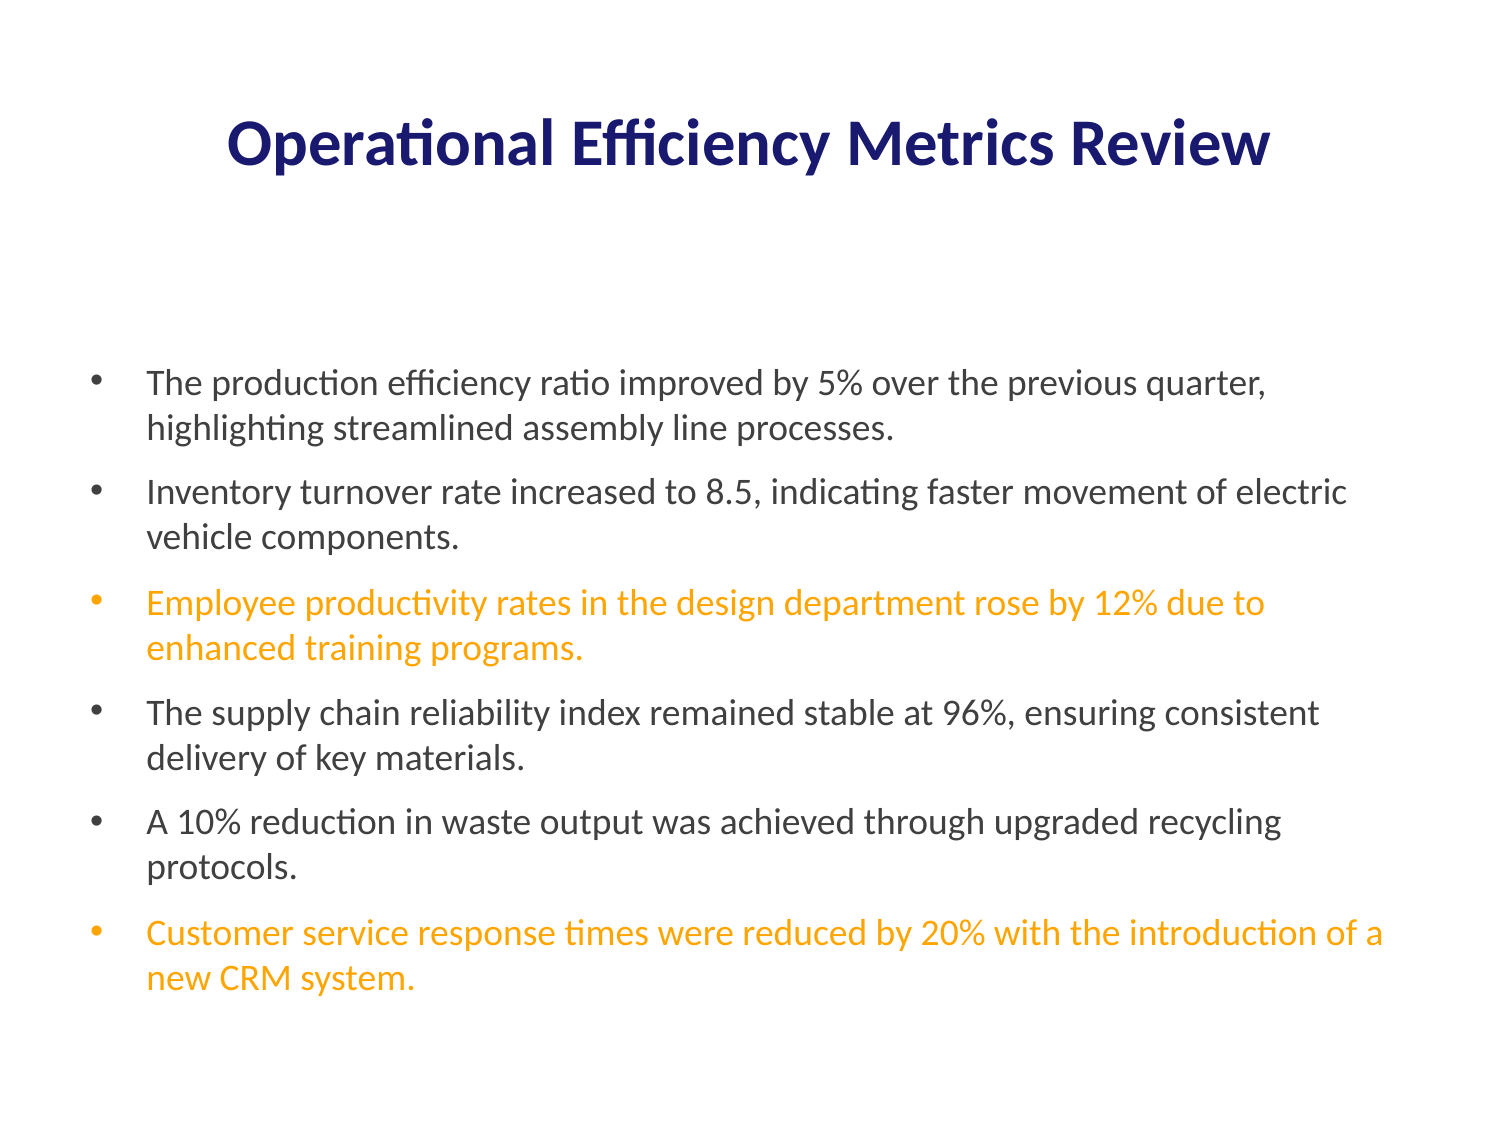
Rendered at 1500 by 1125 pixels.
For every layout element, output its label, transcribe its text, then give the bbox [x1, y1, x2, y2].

title Operational Efficiency Metrics Review [75, 45, 1425, 233]
list The production efficiency ratio improved by 5% over the previous quarter, highlighting streamlined assembly line processes. Inventory turnover rate increased to 8.5, indicating faster movement of electric vehicle components. Employee productivity rates in the design department rose by 12% due to enhanced training programs. The supply chain reliability index remained stable at 96%, ensuring consistent delivery of key materials. A 10% reduction in waste output was achieved through upgraded recycling protocols. Customer service response times were reduced by 20% with the introduction of a new CRM system. [75, 262, 1425, 1005]
